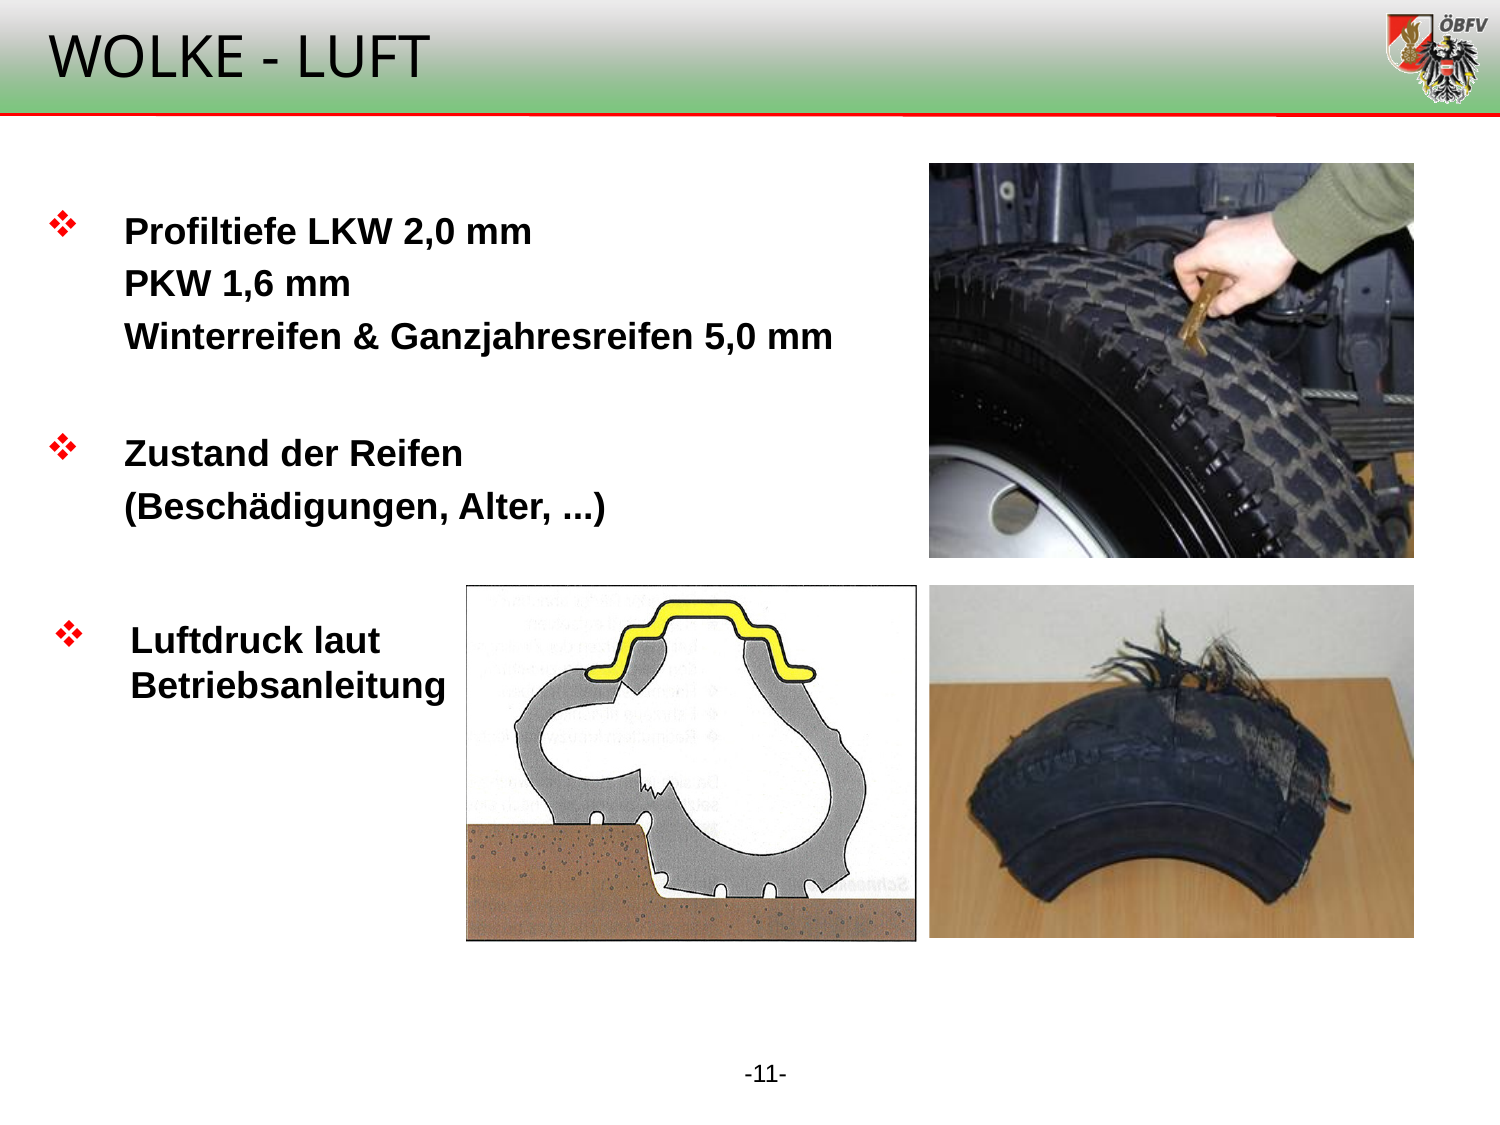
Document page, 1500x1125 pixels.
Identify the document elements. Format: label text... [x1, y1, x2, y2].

picture [466, 585, 917, 942]
picture [0, 0, 1500, 113]
picture [929, 585, 1415, 938]
picture [929, 163, 1415, 558]
title WOLKE - LUFT [33, 10, 1384, 98]
text_box Profiltiefe LKW 2,0 mm PKW 1,6 mm Winterreifen & Ganzjahresreifen 5,0 mm [0, 199, 887, 430]
text_box Zustand der Reifen (Beschädigungen, Alter, ...) [0, 421, 762, 599]
text_box Luftdruck laut Betriebsanleitung [0, 608, 461, 786]
slide_number -11- [609, 1049, 923, 1101]
